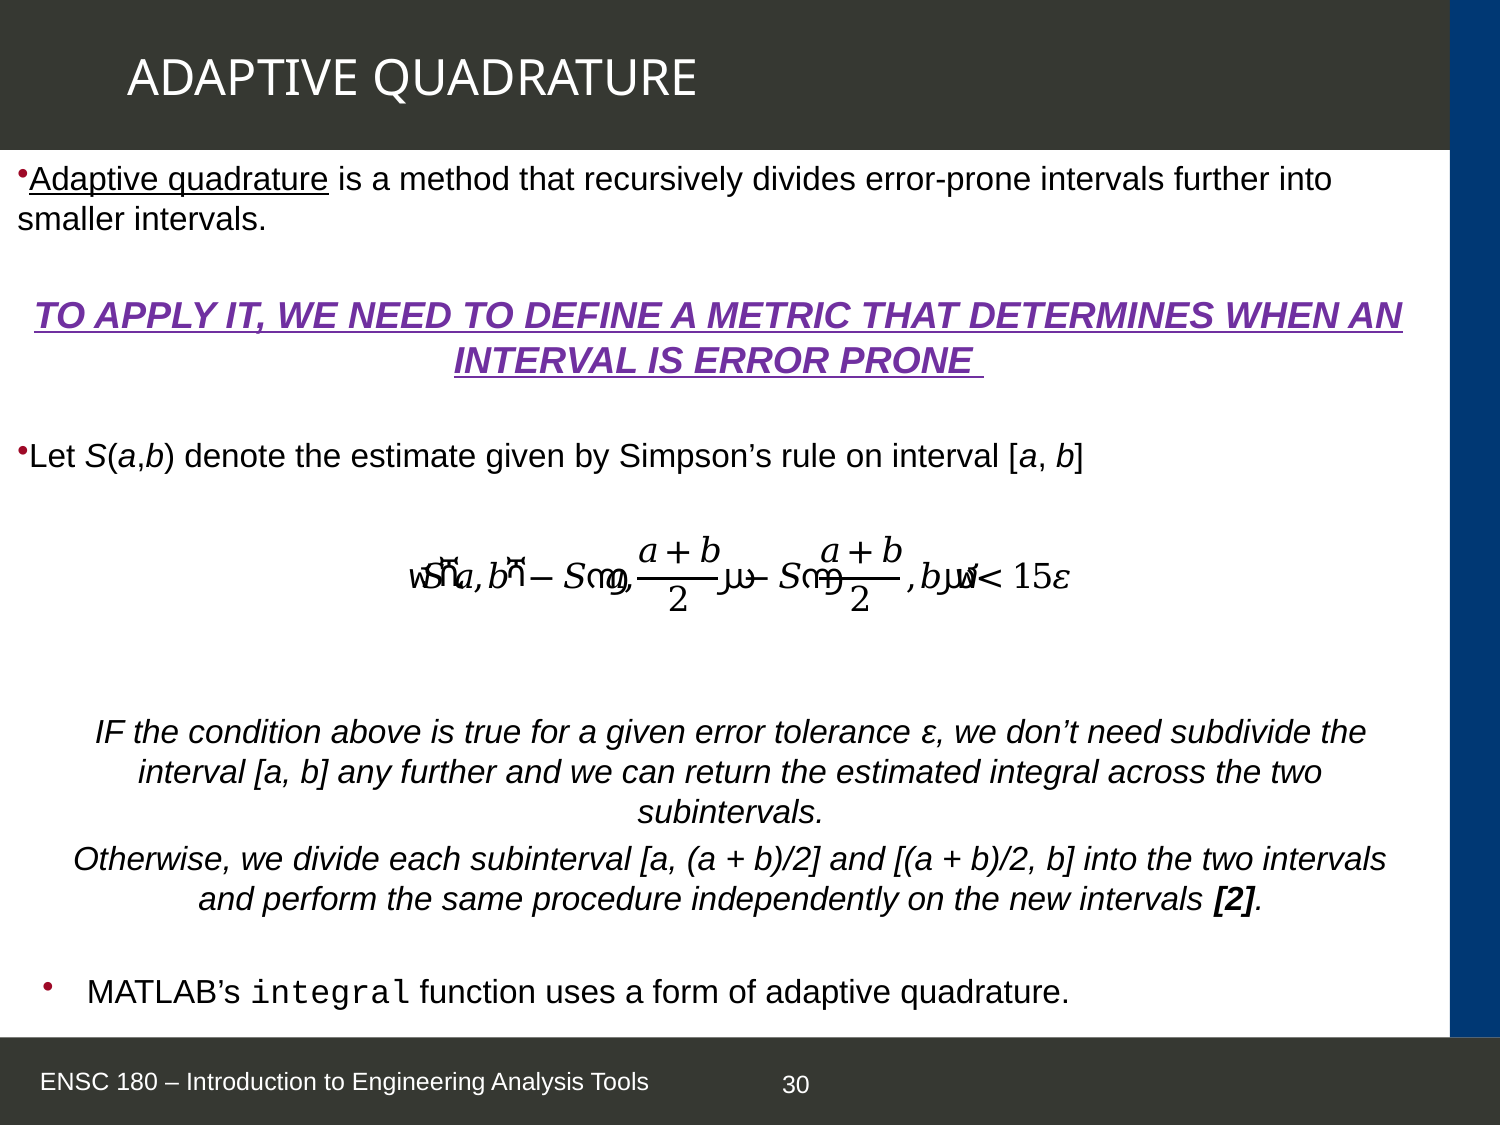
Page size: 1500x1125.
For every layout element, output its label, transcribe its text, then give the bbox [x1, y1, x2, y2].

text_box IF the condition above is true for a given error tolerance ε, we don’t need subdivide the interval [a, b] any further and we can return the estimated integral across the two subintervals. Otherwise, we divide each subinterval [a, (a + b)/2] and [(a + b)/2, b] into the two intervals and perform the same procedure independently on the new intervals [2]. MATLAB’s integral function uses a form of adaptive quadrature. [27, 703, 1435, 1018]
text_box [375, 533, 1087, 649]
footer ENSC 180 – Introduction to Engineering Analysis Tools [24, 1057, 740, 1113]
title ADAPTIVE QUADRATURE [112, 37, 1450, 138]
list Adaptive quadrature is a method that recursively divides error-prone intervals further into smaller intervals. TO APPLY IT, WE NEED TO DEFINE A METRIC THAT DETERMINES WHEN AN INTERVAL IS ERROR PRONE Let S(a,b) denote the estimate given by Simpson’s rule on interval [a, b] [2, 149, 1435, 1001]
